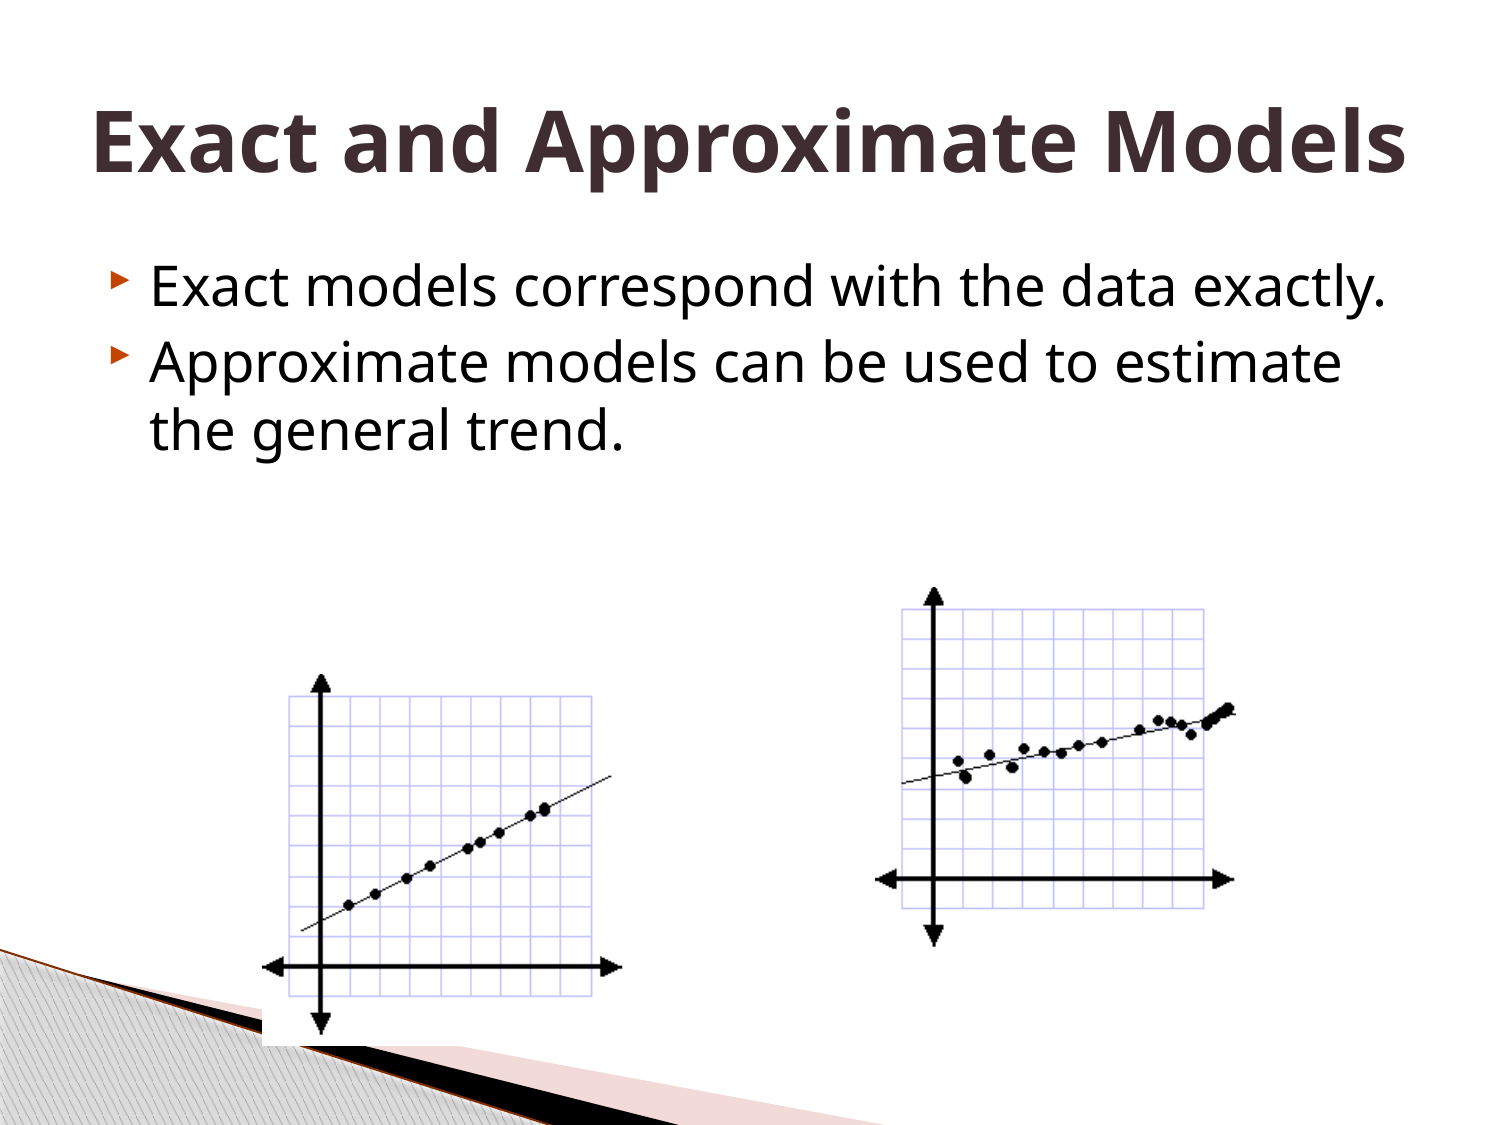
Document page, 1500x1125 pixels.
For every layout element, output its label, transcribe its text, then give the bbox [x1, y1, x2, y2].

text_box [262, 674, 624, 1046]
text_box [874, 587, 1237, 959]
title Exact and Approximate Models [75, 45, 1425, 233]
list Exact models correspond with the data exactly. Approximate models can be used to estimate the general trend. [75, 243, 1425, 986]
